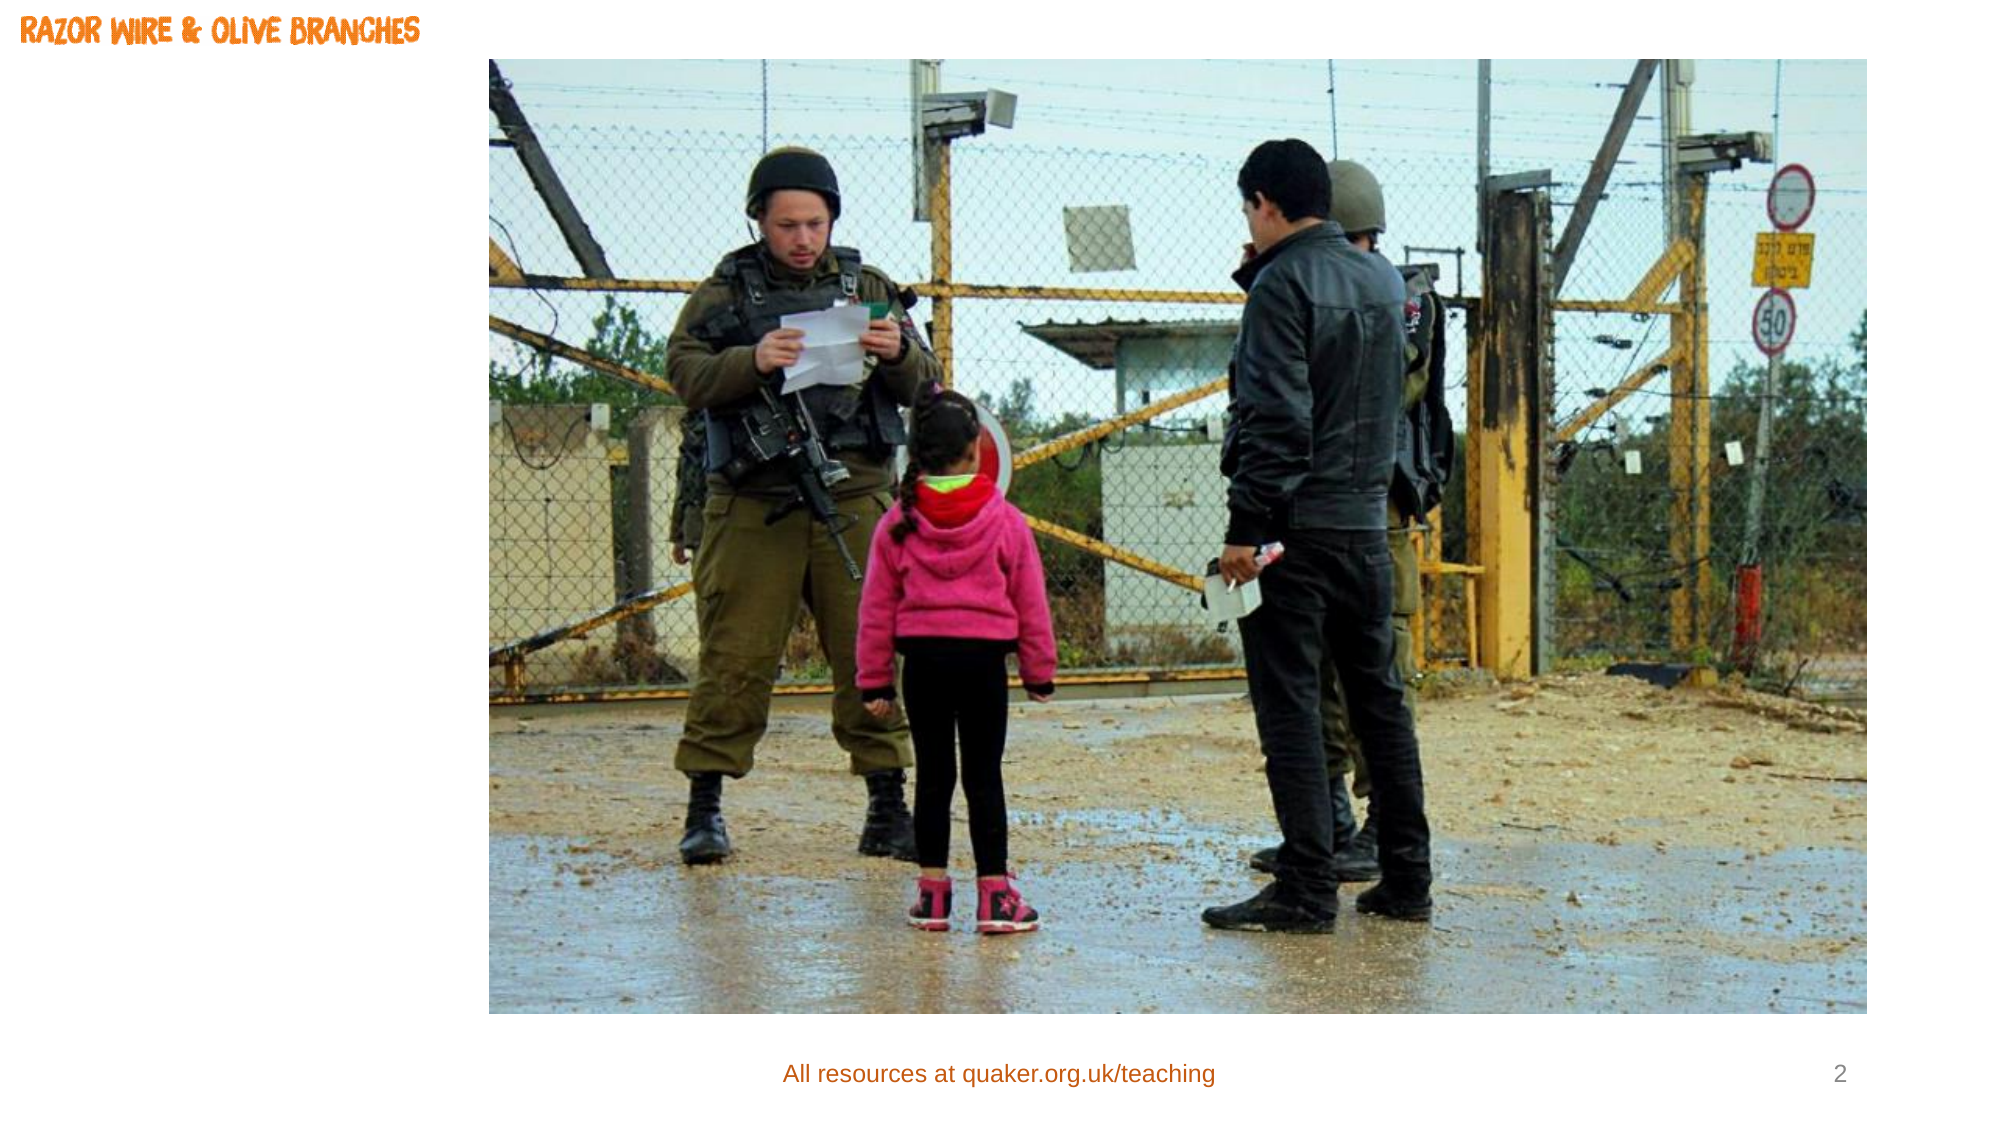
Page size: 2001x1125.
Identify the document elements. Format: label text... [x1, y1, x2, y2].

footer All resources at quaker.org.uk/teaching [662, 1042, 1338, 1103]
slide_number ‹#› [1412, 1042, 1863, 1103]
picture [488, 59, 1867, 1014]
picture [21, 16, 420, 46]
